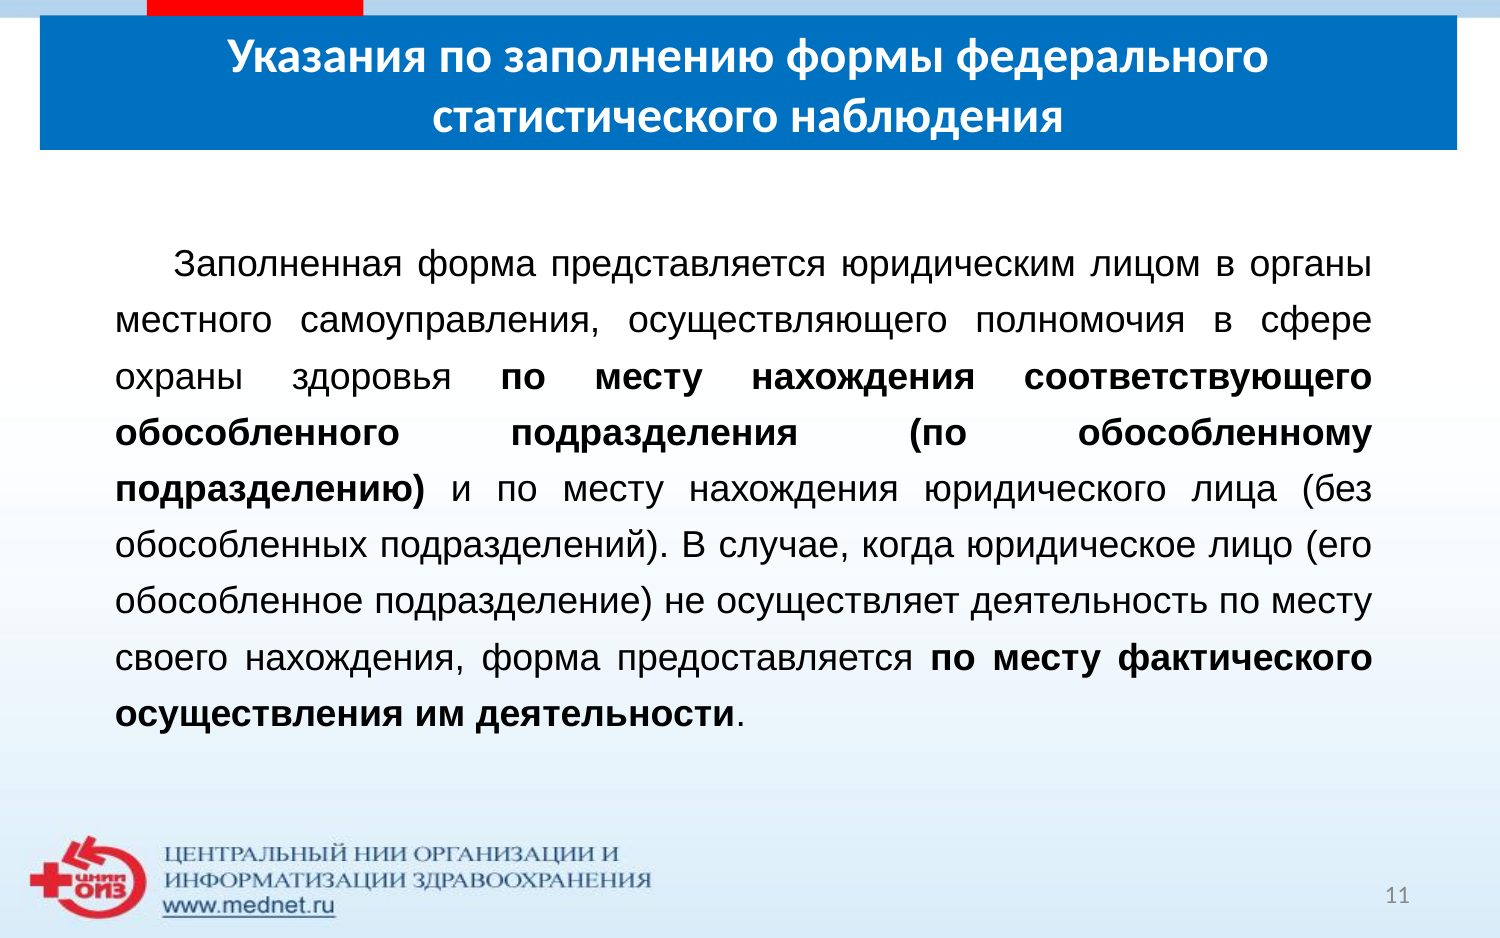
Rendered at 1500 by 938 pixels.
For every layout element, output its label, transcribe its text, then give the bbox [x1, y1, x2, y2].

title Указания по заполнению формы федерального статистического наблюдения [38, 13, 1459, 152]
slide_number 11 [1074, 868, 1425, 919]
text_box [145, 0, 365, 18]
picture [0, 0, 1500, 938]
text_box Заполненная форма представляется юридическим лицом в органы местного самоуправления, осуществляющего полномочия в сфере охраны здоровья по месту нахождения соответствующего обособленного подразделения (по обособленному подразделению) и по месту нахождения юридического лица (без обособленных подразделений). В случае, когда юридическое лицо (его обособленное подразделение) не осуществляет деятельность по месту своего нахождения, форма предоставляется по месту фактического осуществления им деятельности. [100, 220, 1388, 742]
